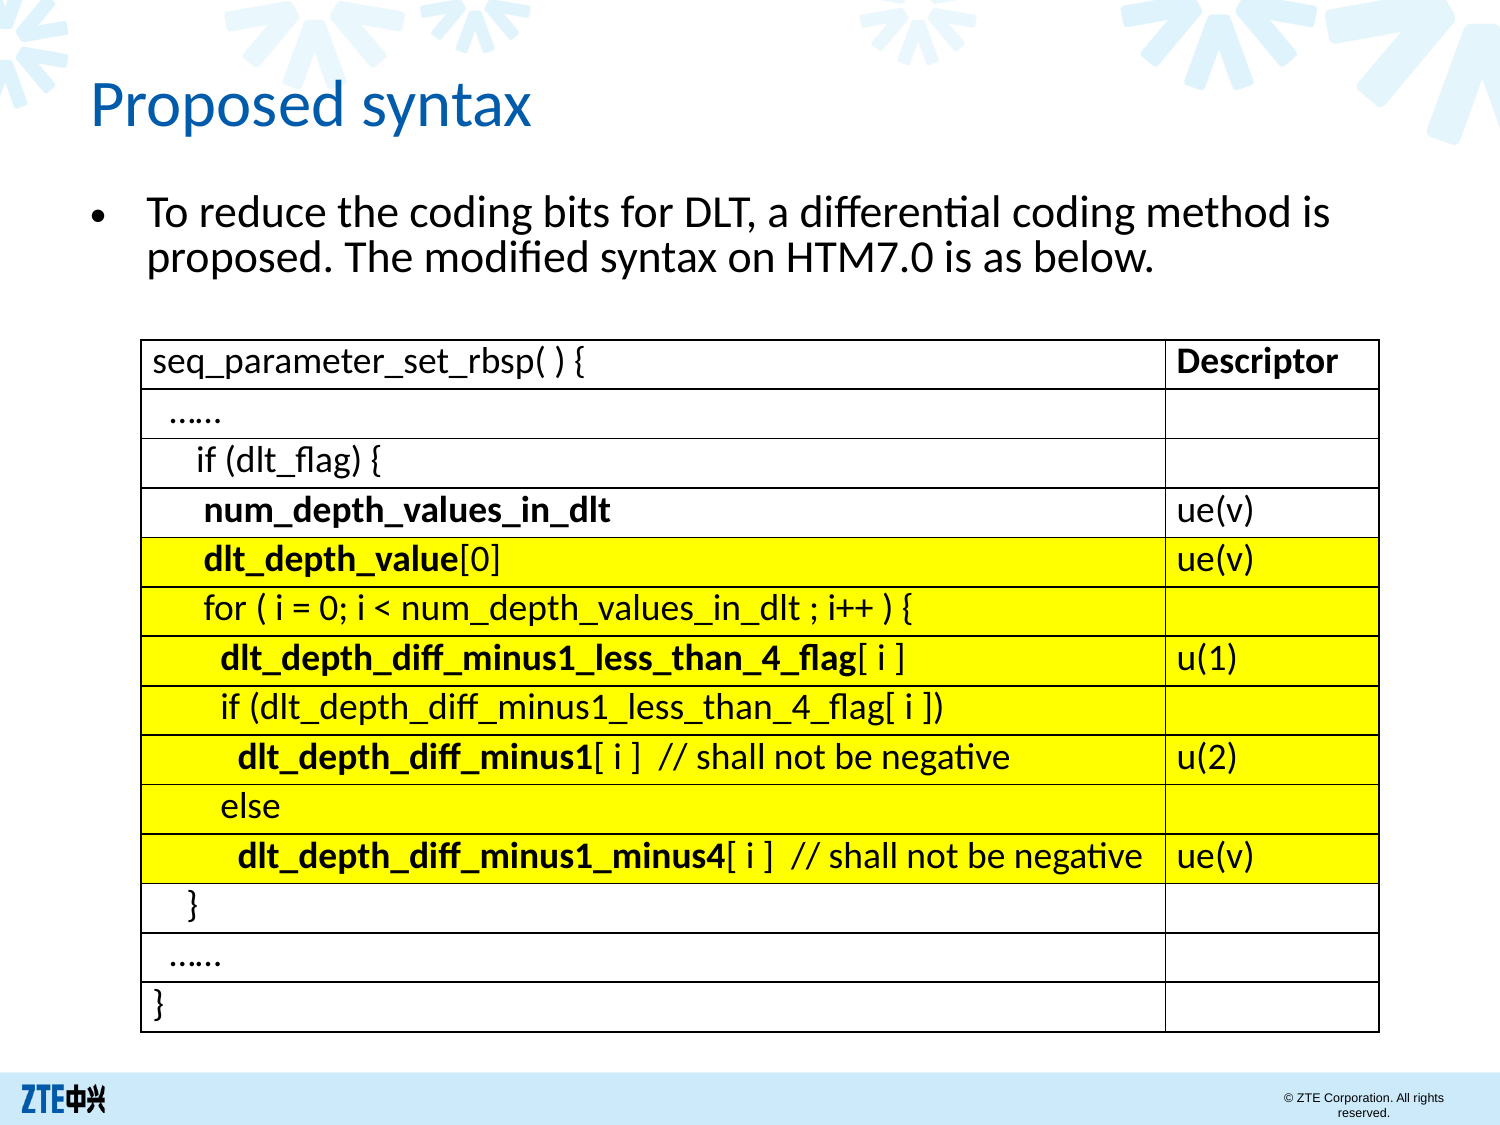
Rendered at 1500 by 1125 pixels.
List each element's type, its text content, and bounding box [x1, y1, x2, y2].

table_cell dlt_depth_diff_minus1[ i ] // shall not be negative [142, 736, 1165, 784]
table_header Descriptor [1166, 341, 1378, 388]
table_cell ue(v) [1166, 489, 1378, 537]
picture [0, 0, 1500, 1125]
table_cell [1166, 983, 1378, 1031]
table_header seq_parameter_set_rbsp( ) { [142, 341, 1165, 388]
table_cell …… [142, 934, 1165, 981]
table_cell ue(v) [1166, 835, 1378, 883]
table_cell …… [142, 390, 1165, 438]
table_cell } [142, 983, 1165, 1031]
table_cell [1166, 390, 1378, 438]
list To reduce the coding bits for DLT, a differential coding method is proposed. The modified syntax on HTM7.0 is as below. [75, 185, 1425, 928]
table_cell else [142, 785, 1165, 833]
table_cell } [142, 884, 1165, 932]
title Proposed syntax [75, 25, 1425, 175]
table_cell u(1) [1166, 637, 1378, 685]
table_cell [1166, 884, 1378, 932]
table_cell dlt_depth_diff_minus1_less_than_4_flag[ i ] [142, 637, 1165, 685]
table_cell dlt_depth_diff_minus1_minus4[ i ] // shall not be negative [142, 835, 1165, 883]
table_cell for ( i = 0; i < num_depth_values_in_dlt ; i++ ) { [142, 588, 1165, 635]
table_cell u(2) [1166, 736, 1378, 784]
table_cell num_depth_values_in_dlt [142, 489, 1165, 537]
table_cell ue(v) [1166, 538, 1378, 586]
table_cell [1166, 588, 1378, 635]
table_cell [1166, 439, 1378, 487]
table_cell [1166, 934, 1378, 981]
table_cell [1166, 785, 1378, 833]
table_cell if (dlt_flag) { [142, 439, 1165, 487]
table_cell dlt_depth_value[0] [142, 538, 1165, 586]
table_cell [1166, 687, 1378, 734]
table_cell if (dlt_depth_diff_minus1_less_than_4_flag[ i ]) [142, 687, 1165, 734]
